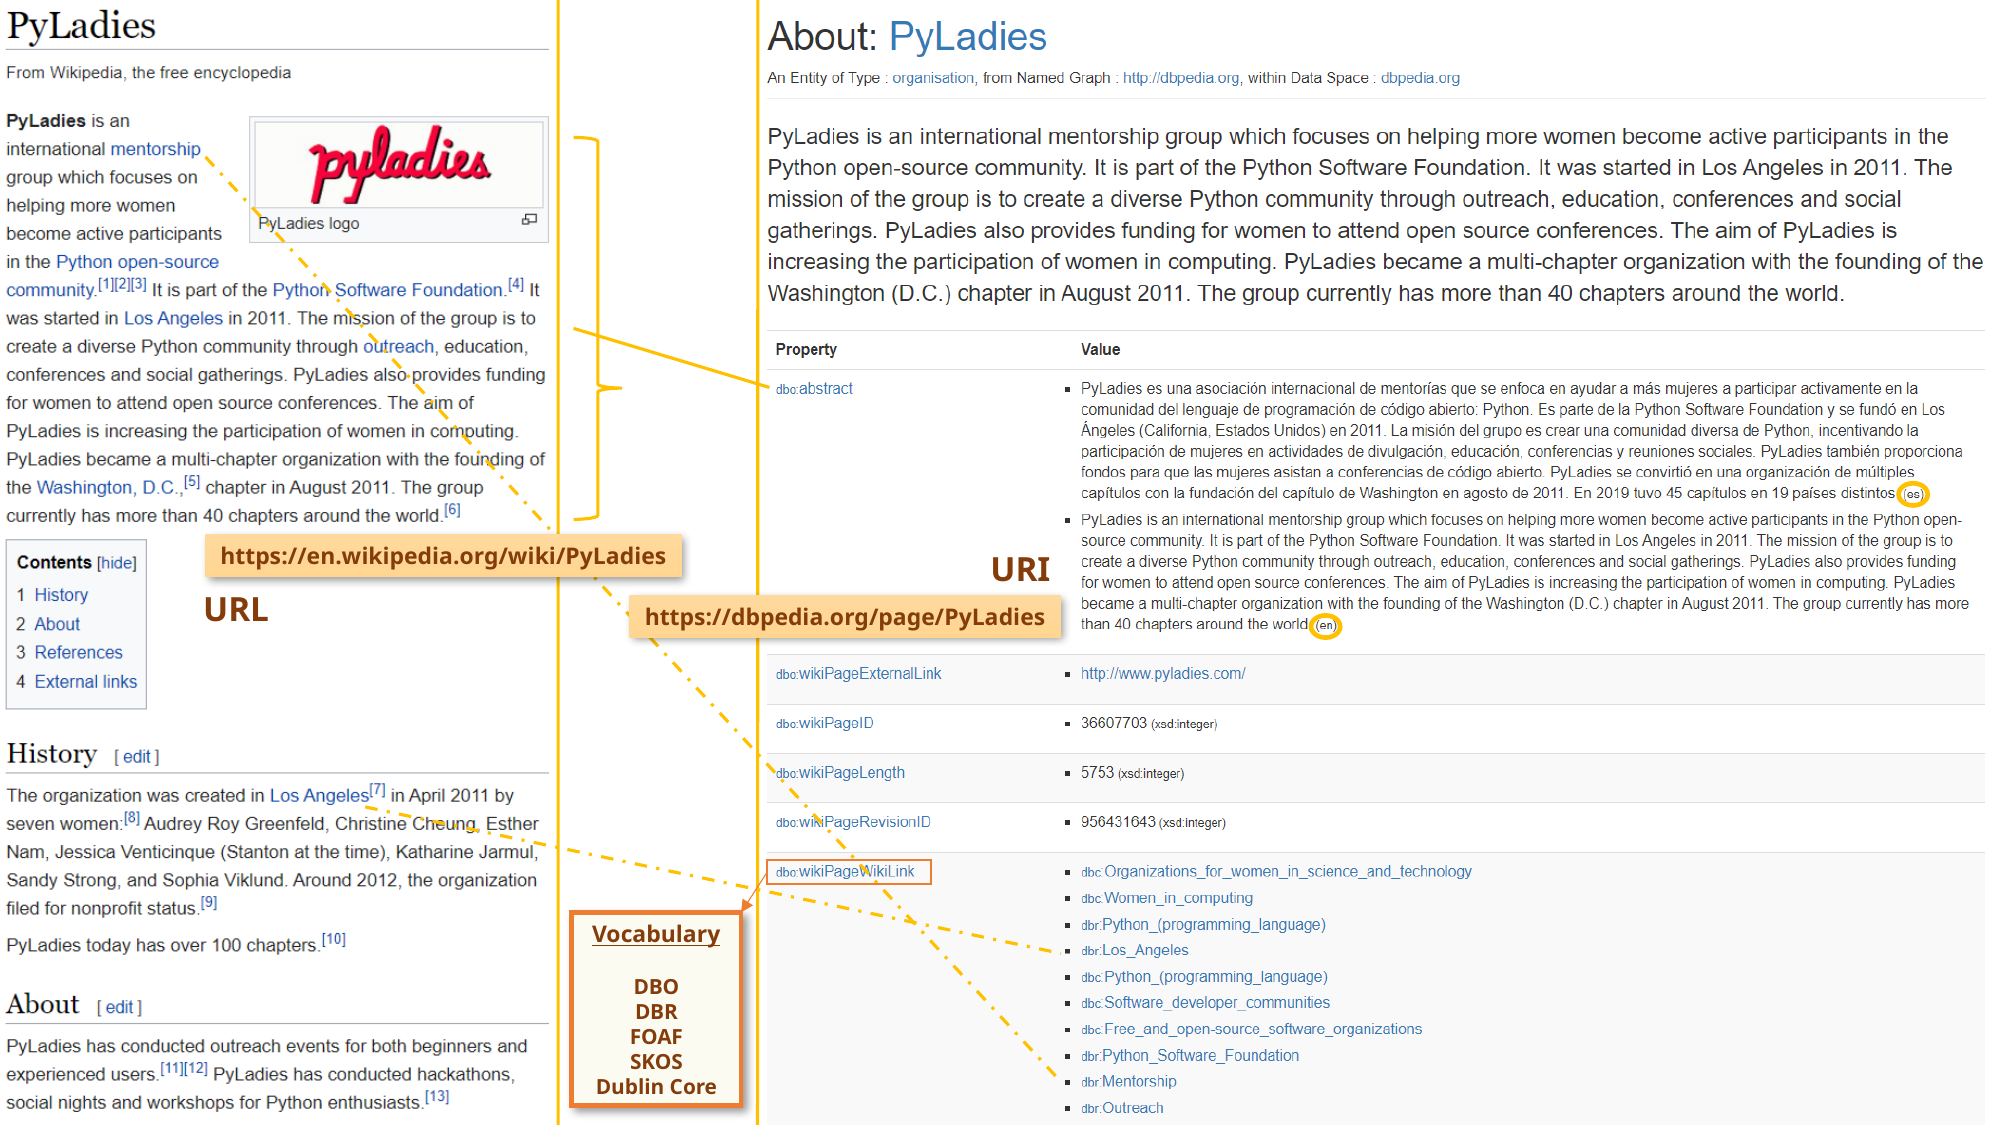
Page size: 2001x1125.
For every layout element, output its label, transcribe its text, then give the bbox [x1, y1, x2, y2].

text_box [573, 135, 600, 156]
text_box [205, 156, 1062, 1082]
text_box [365, 806, 1061, 954]
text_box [740, 872, 768, 913]
picture [758, 0, 2000, 1125]
picture [0, 0, 557, 1125]
text_box Vocabulary DBO DBR FOAF SKOS Dublin Core [571, 1082, 742, 1107]
